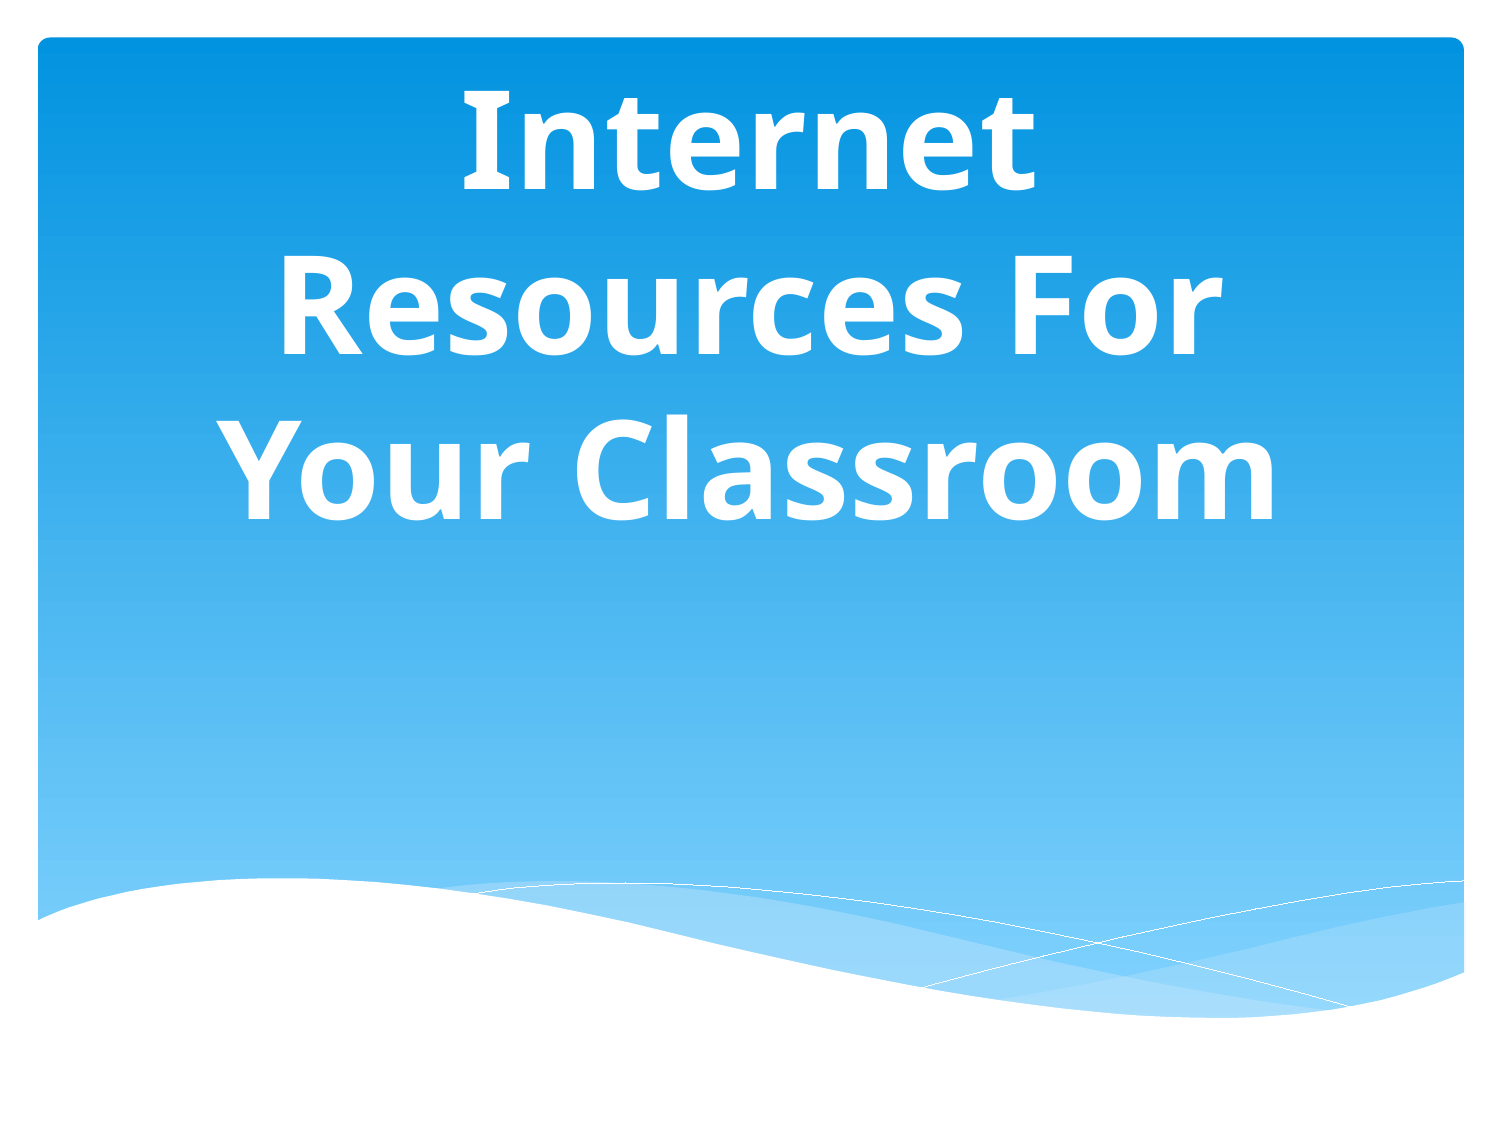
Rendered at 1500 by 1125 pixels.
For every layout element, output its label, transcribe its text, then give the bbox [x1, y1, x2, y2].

picture [756, 113, 804, 175]
picture [465, 91, 509, 175]
picture [983, 99, 1033, 175]
picture [525, 113, 594, 175]
picture [608, 99, 658, 175]
picture [722, 170, 735, 175]
title Internet Resources For Your Classroom [112, 262, 1388, 555]
picture [671, 113, 739, 175]
picture [904, 113, 972, 175]
picture [955, 170, 968, 175]
picture [818, 113, 887, 175]
